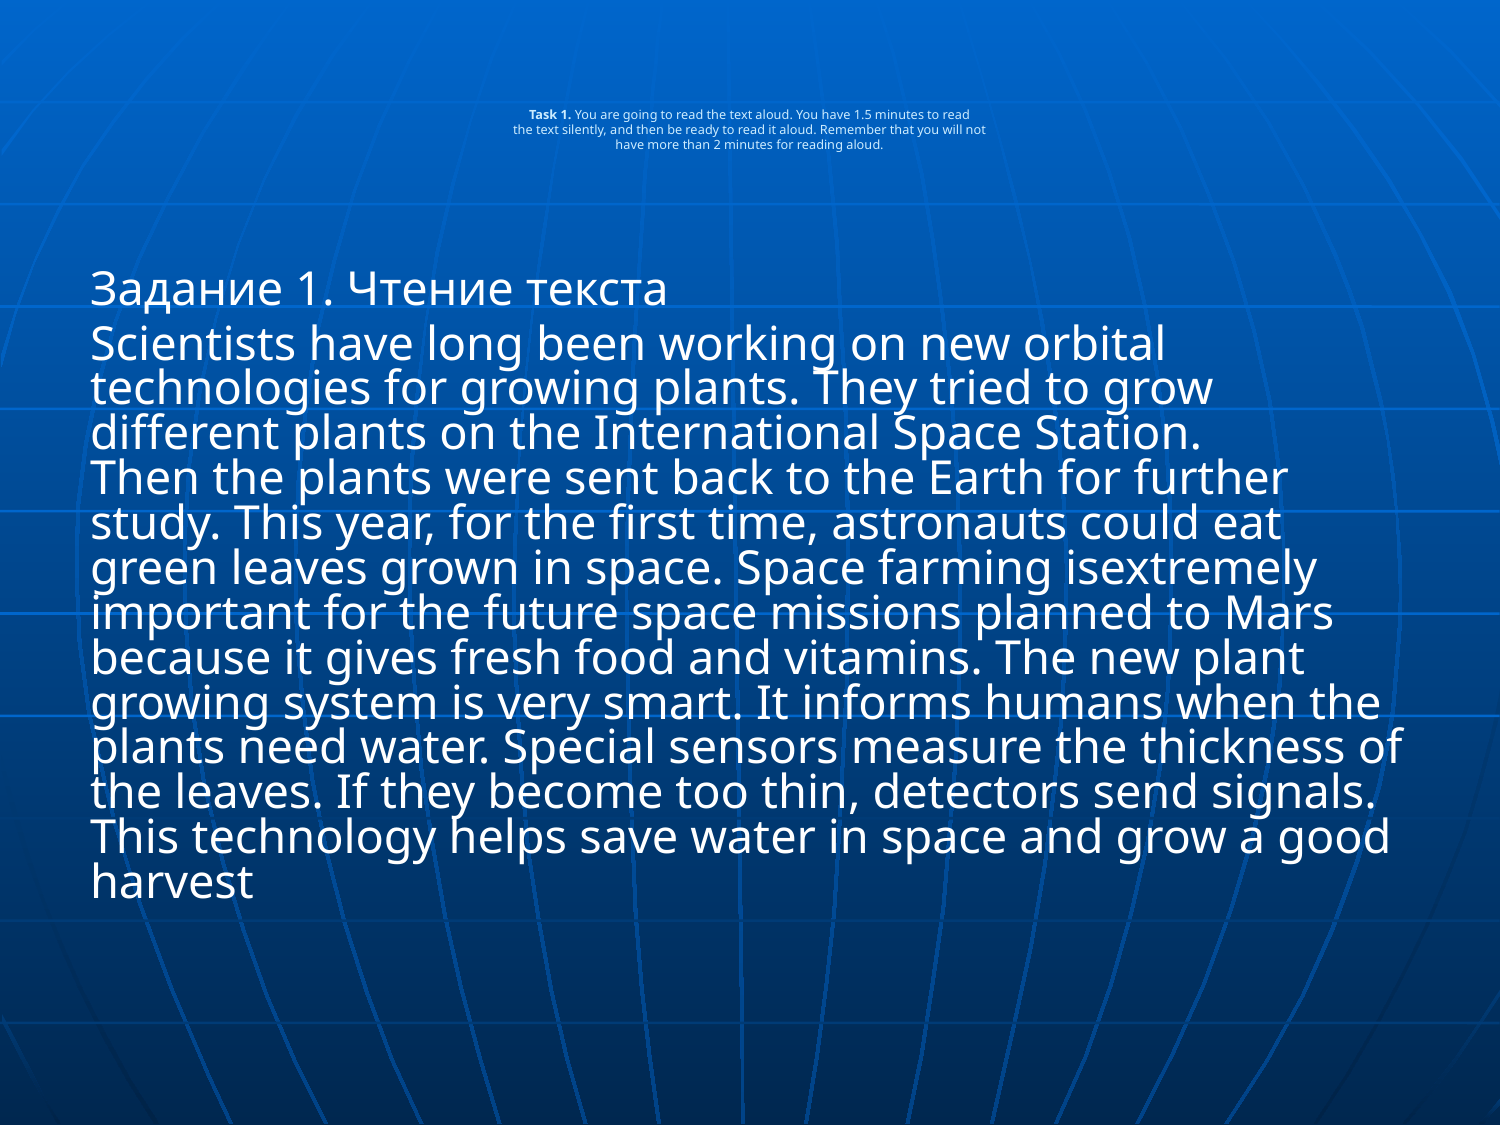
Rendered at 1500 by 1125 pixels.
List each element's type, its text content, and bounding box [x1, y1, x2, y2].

list Задание 1. Чтение текста Scientists have long been working on new orbital technologies for growing plants. They tried to grow different plants on the International Space Station. Then the plants were sent back to the Earth for further study. This year, for the first time, astronauts could eat green leaves grown in space. Space farming isextremely important for the future space missions planned to Mars because it gives fresh food and vitamins. The new plant growing system is very smart. It informs humans when the plants need water. Special sensors measure the thickness of the leaves. If they become too thin, detectors send signals. This technology helps save water in space and grow a good harvest [74, 262, 1426, 1006]
title Task 1. You are going to read the text aloud. You have 1.5 minutes to read the text silently, and then be ready to read it aloud. Remember that you will not have more than 2 minutes for reading aloud. [0, 42, 1500, 231]
